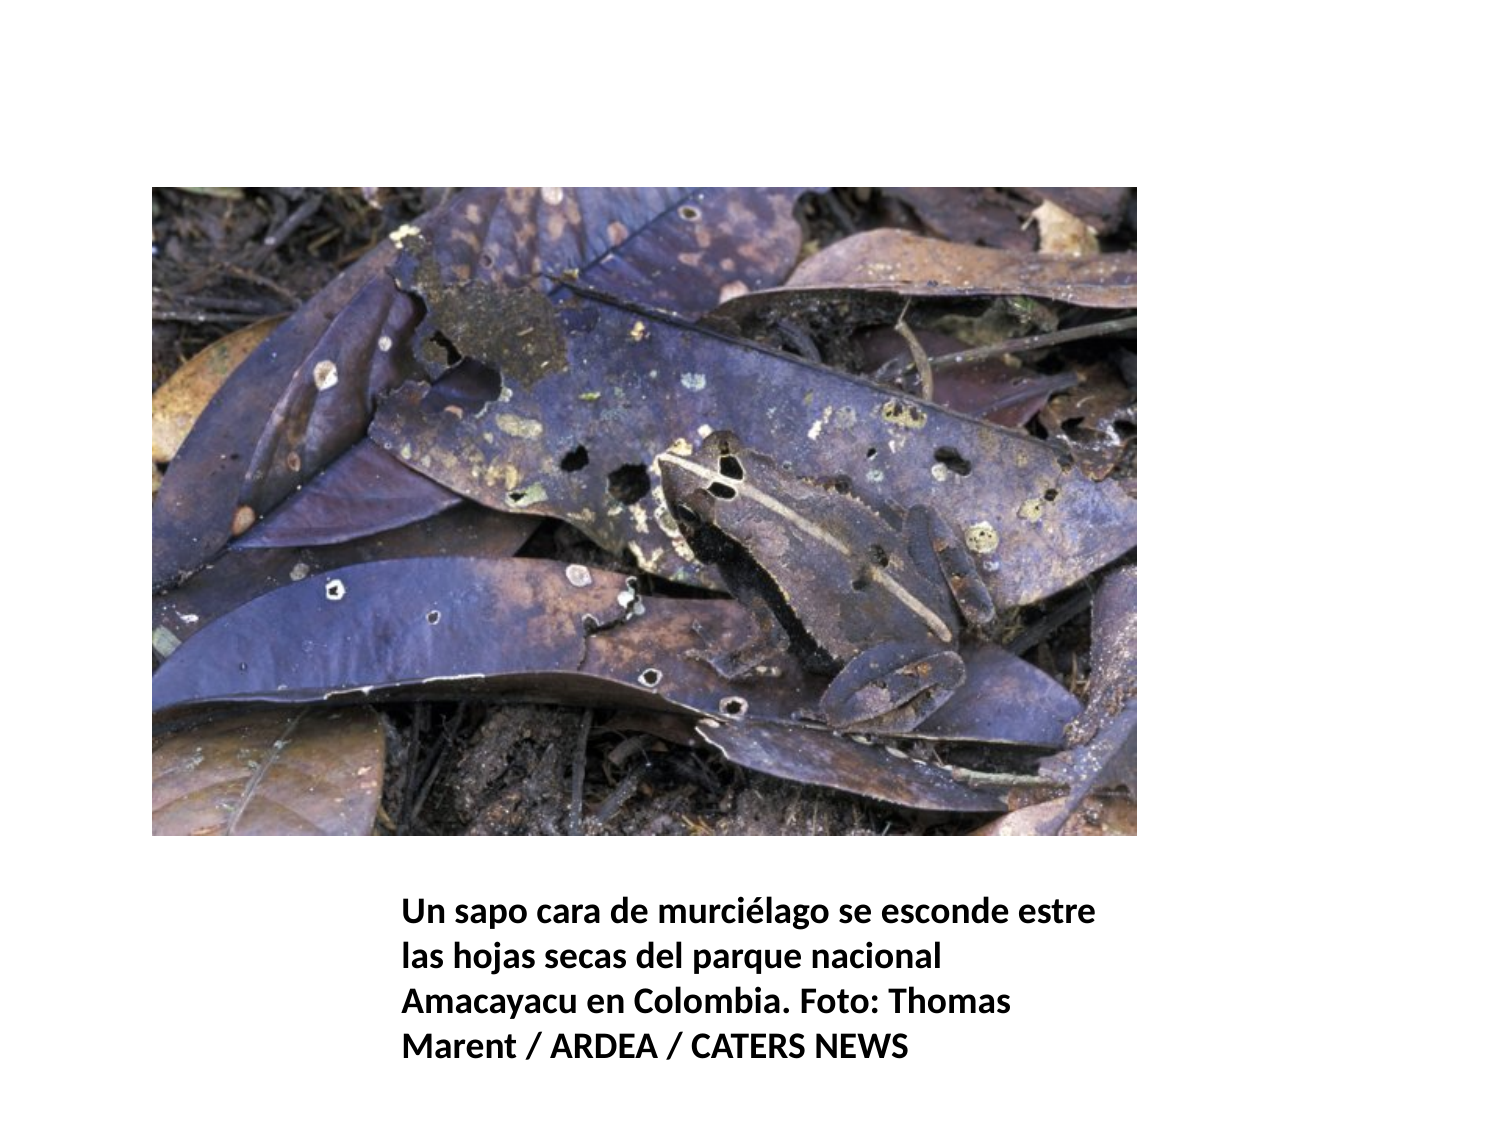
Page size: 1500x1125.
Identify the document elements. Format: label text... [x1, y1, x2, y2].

text_box Un sapo cara de murciélago se esconde estre las hojas secas del parque nacional Amacayacu en Colombia. Foto: Thomas Marent / ARDEA / CATERS NEWS [386, 878, 1137, 1074]
picture [152, 187, 1137, 837]
